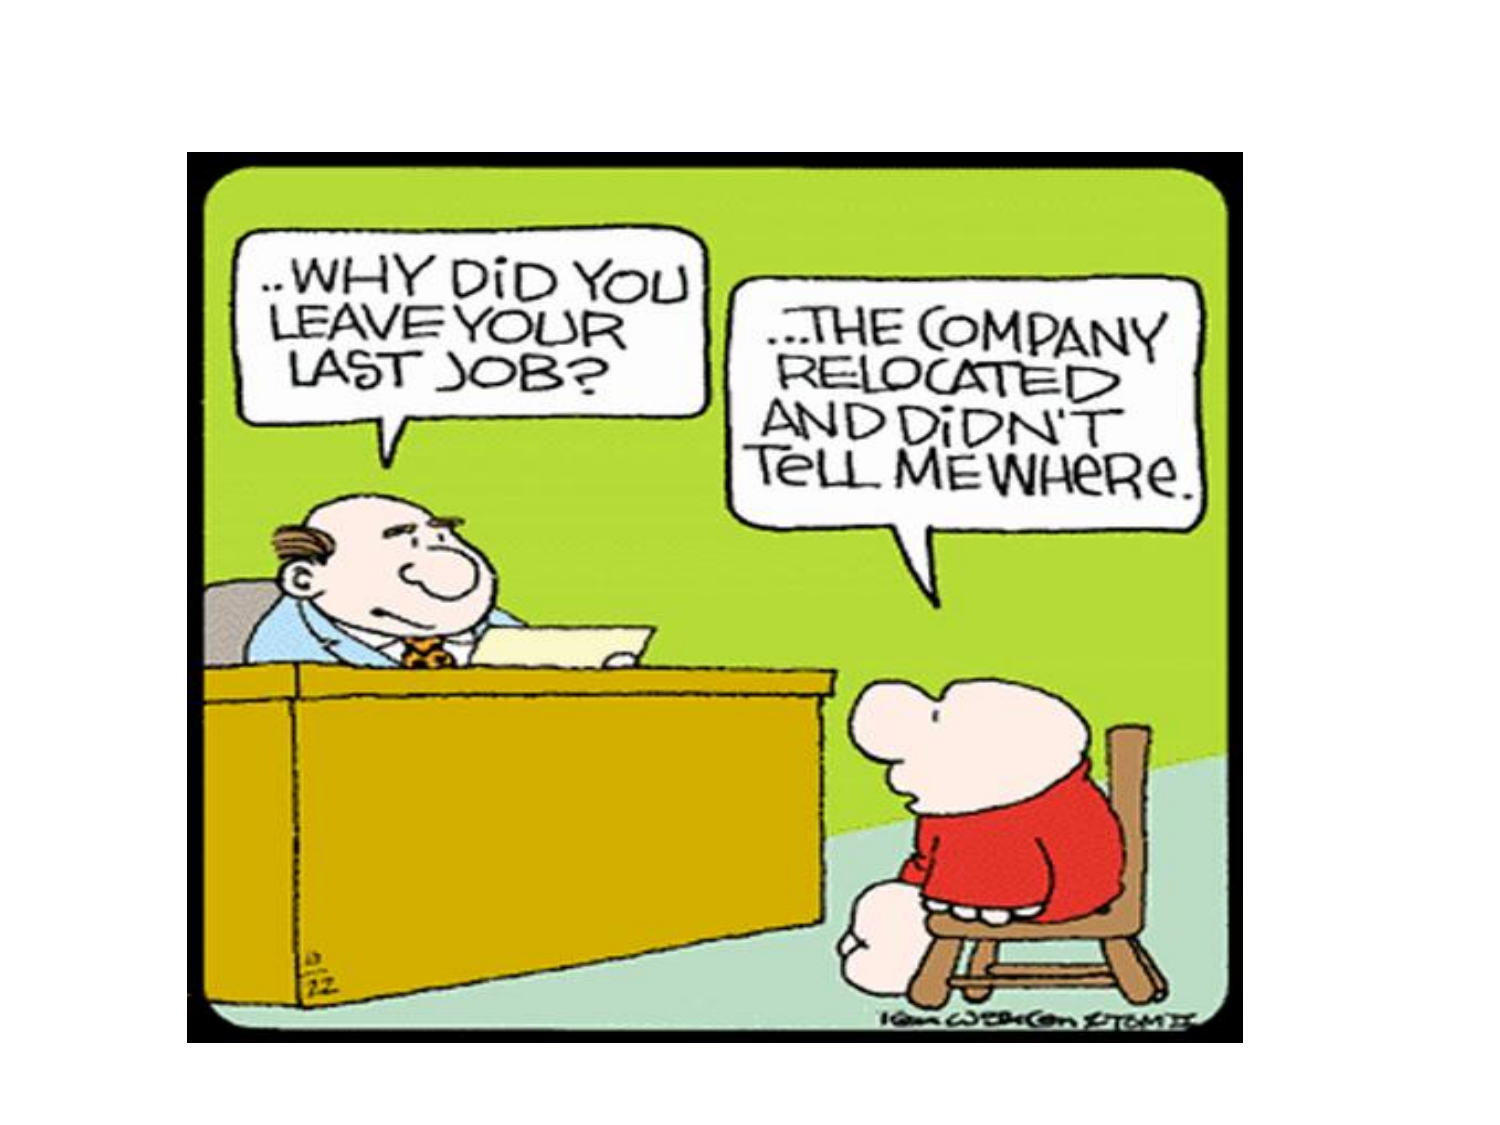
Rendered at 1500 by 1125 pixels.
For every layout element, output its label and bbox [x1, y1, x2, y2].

picture [187, 152, 1243, 1044]
